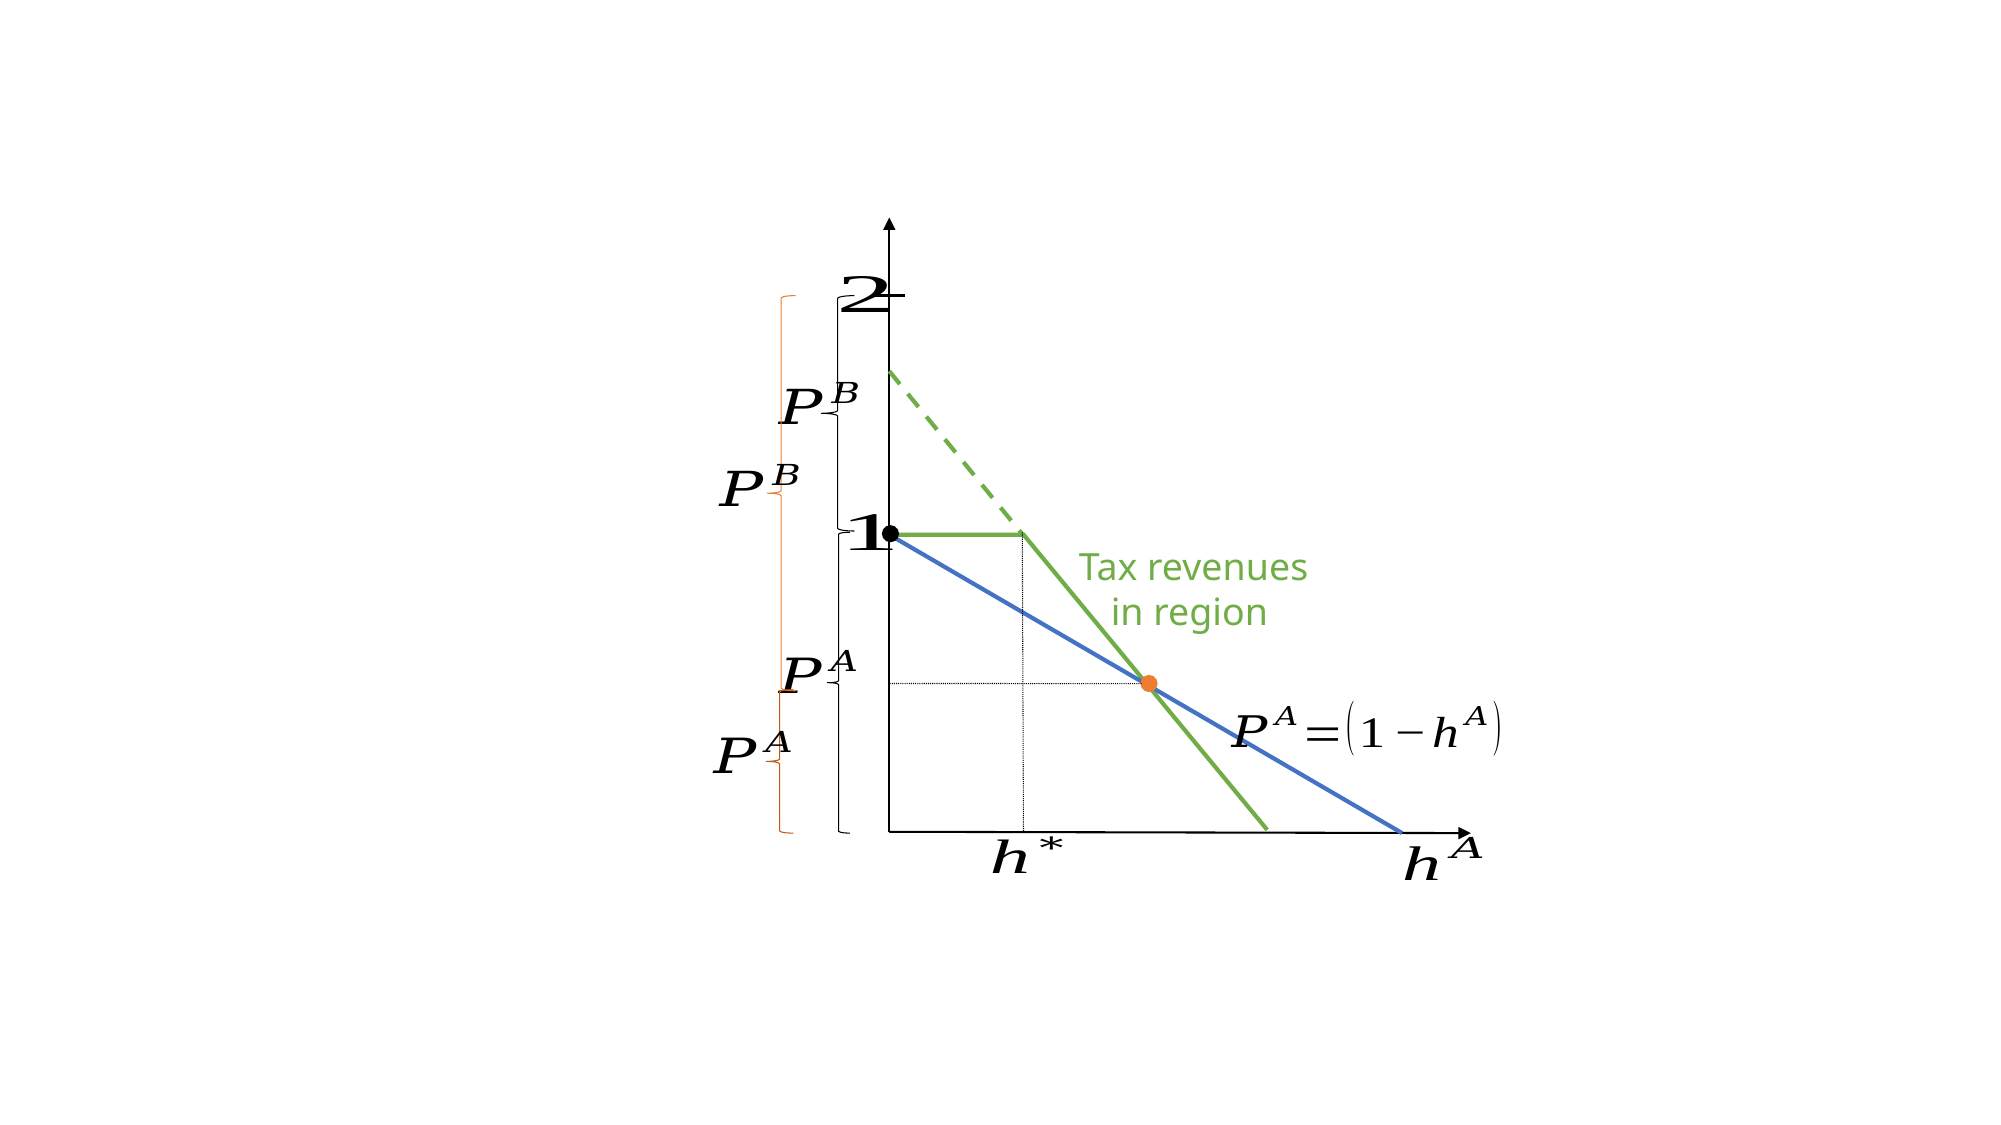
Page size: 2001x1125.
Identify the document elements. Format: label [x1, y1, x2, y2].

text_box [820, 400, 855, 532]
text_box [780, 295, 796, 465]
text_box [827, 531, 850, 834]
text_box [841, 383, 853, 391]
text_box [780, 474, 793, 483]
text_box [766, 482, 796, 692]
text_box [782, 465, 794, 473]
text_box [837, 295, 855, 383]
text_box [889, 534, 1403, 834]
text_box [765, 689, 794, 834]
text_box [889, 371, 1024, 534]
text_box [881, 525, 889, 542]
text_box [839, 392, 852, 401]
